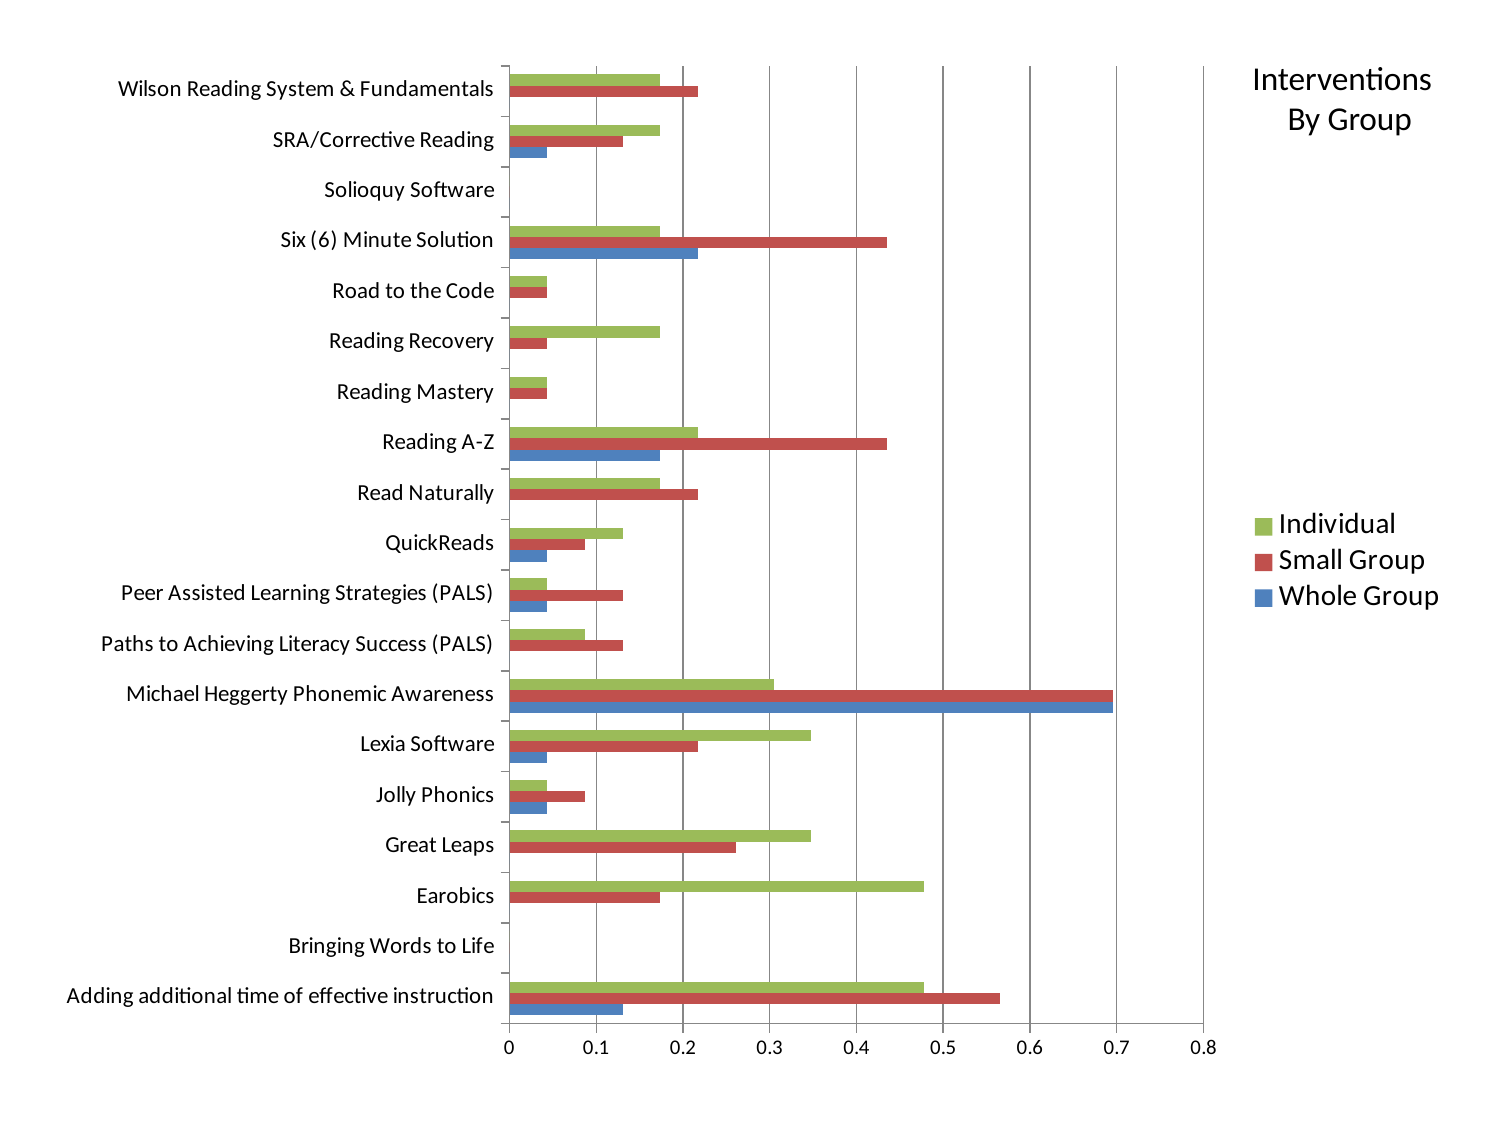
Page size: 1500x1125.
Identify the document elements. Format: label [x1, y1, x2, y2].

chart [37, 45, 1463, 1080]
